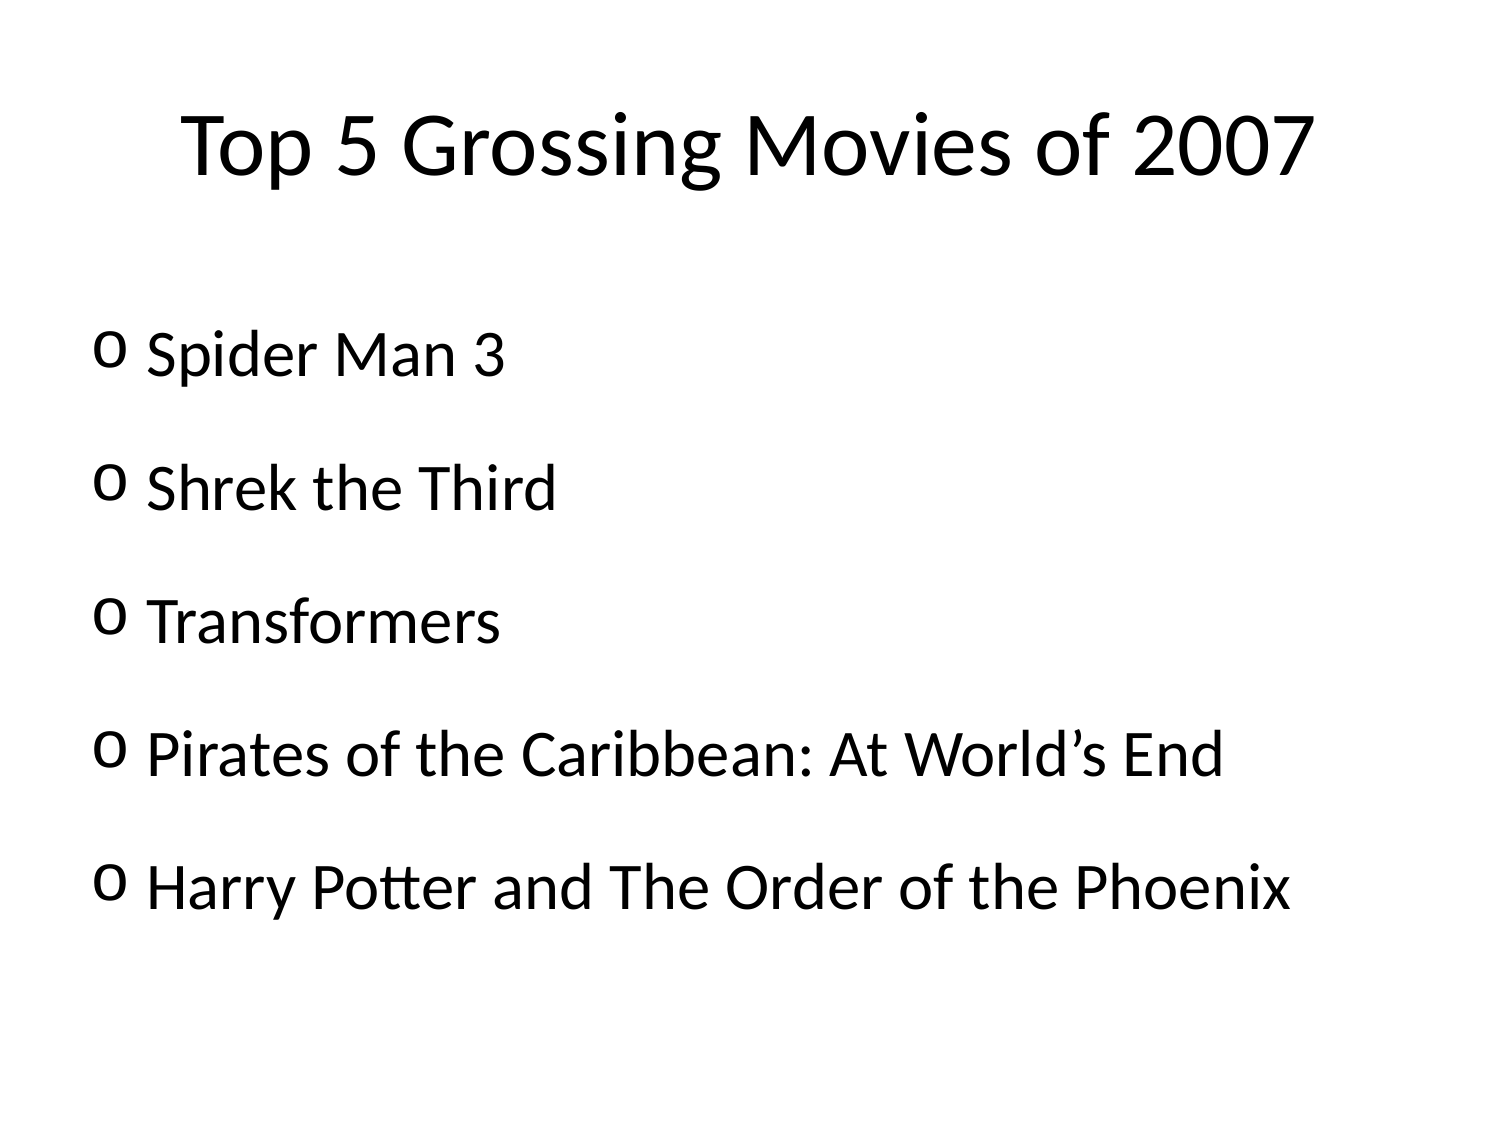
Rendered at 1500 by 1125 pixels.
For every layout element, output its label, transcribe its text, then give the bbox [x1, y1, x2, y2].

list Spider Man 3 Shrek the Third Transformers Pirates of the Caribbean: At World’s End Harry Potter and The Order of the Phoenix [75, 262, 1425, 1005]
title Top 5 Grossing Movies of 2007 [75, 45, 1425, 233]
